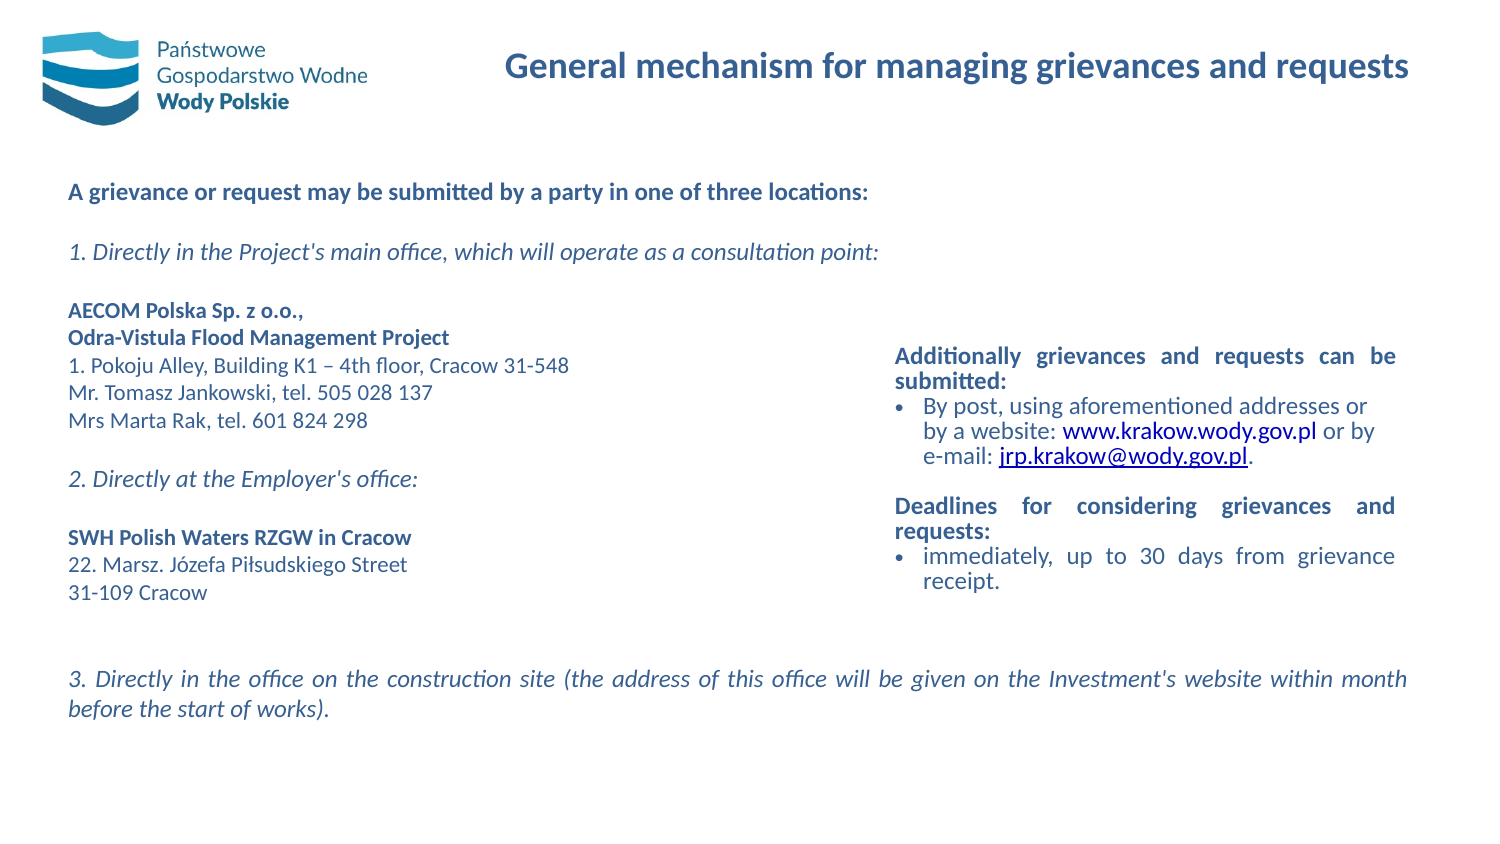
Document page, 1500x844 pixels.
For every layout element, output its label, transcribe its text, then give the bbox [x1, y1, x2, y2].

picture [17, 8, 395, 151]
title General mechanism for managing grievances and requests [431, 33, 1425, 103]
table_header Additionally grievances and requests can be submitted: By post, using aforementioned addresses or by a website: www.krakow.wody.gov.pl or by e-mail: jrp.krakow@wody.gov.pl. Deadlines for considering grievances and requests: immediately, up to 30 days from grievance receipt. [880, 338, 1411, 712]
text_box A grievance or request may be submitted by a party in one of three locations: 1. Directly in the Project's main office, which will operate as a consultation point: AECOM Polska Sp. z o.o., Odra-Vistula Flood Management Project 1. Pokoju Alley, Building K1 – 4th floor, Cracow 31-548 Mr. Tomasz Jankowski, tel. 505 028 137 Mrs Marta Rak, tel. 601 824 298 2. Directly at the Employer's office: SWH Polish Waters RZGW in Cracow 22. Marsz. Józefa Piłsudskiego Street 31-109 Cracow 3. Directly in the office on the construction site (the address of this office will be given on the Investment's website within month before the start of works). [53, 138, 1425, 760]
